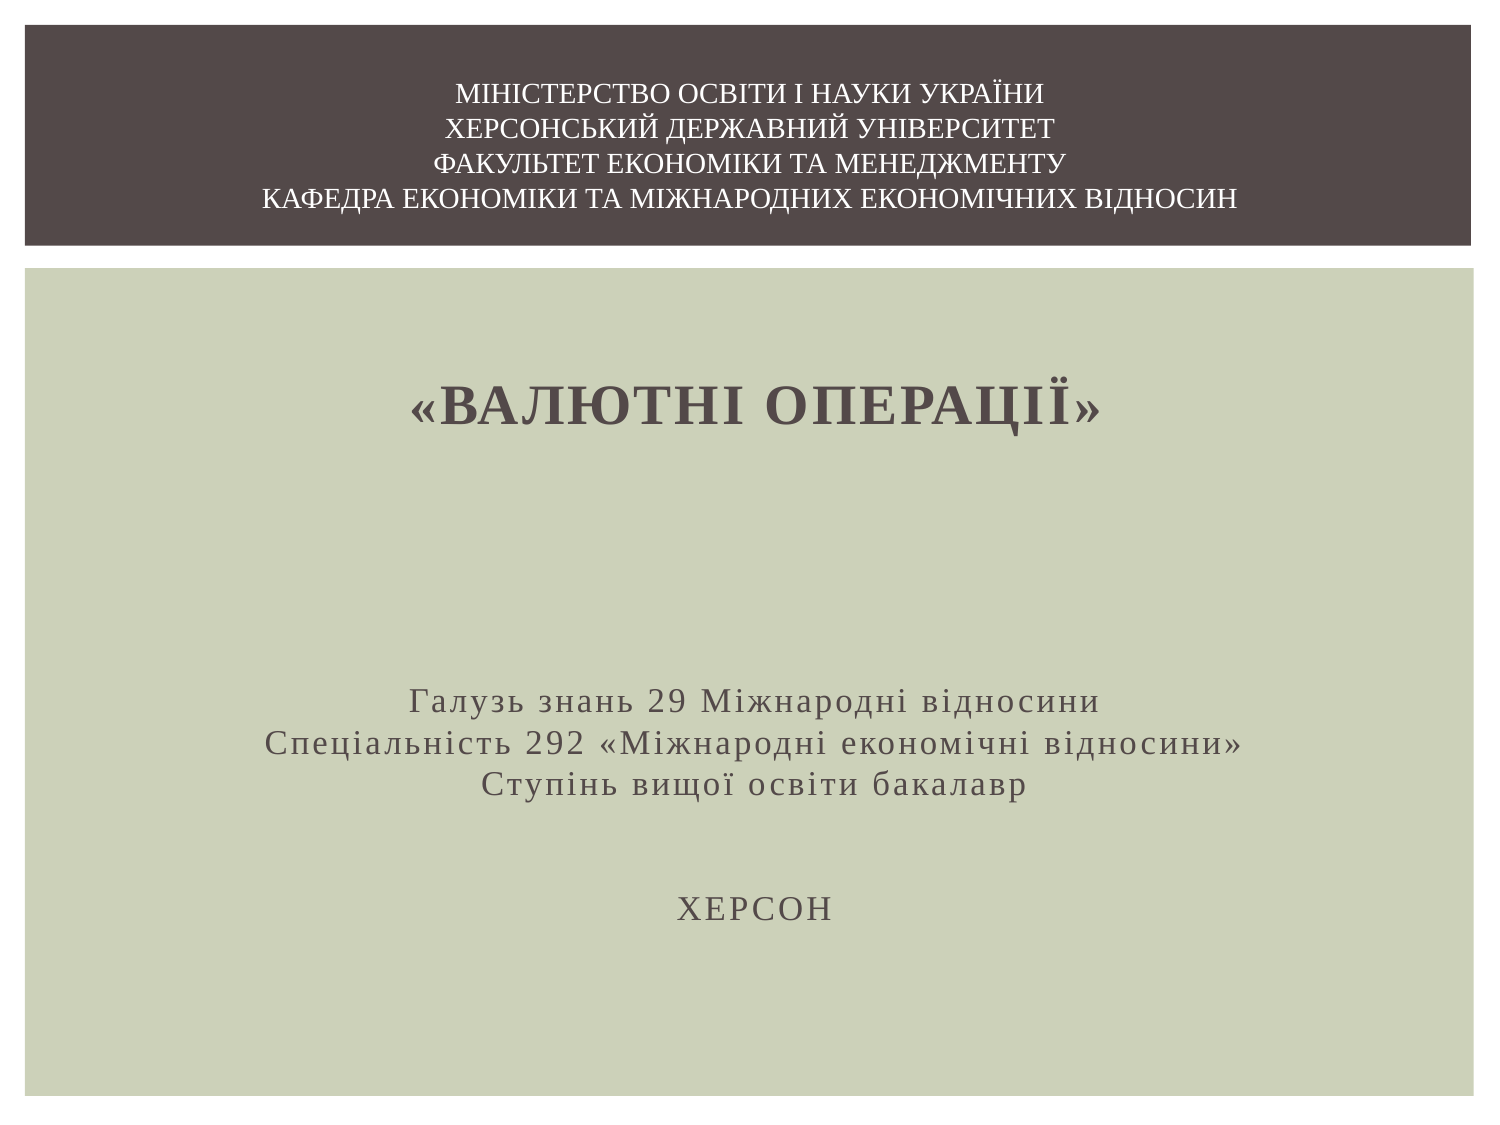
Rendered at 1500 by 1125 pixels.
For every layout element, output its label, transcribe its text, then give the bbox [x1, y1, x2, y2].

title Міністерство освіти і науки України Херсонський державний університет Факультет економіки та менеджменту Кафедра економіки та міжнародних економічних відносин [62, 58, 1438, 232]
list «Валютні операції» Галузь знань 29 Міжнародні відносини Спеціальність 292 «Міжнародні економічні відносини» Ступінь вищої освіти бакалавр ХЕРСОН [62, 281, 1442, 1005]
